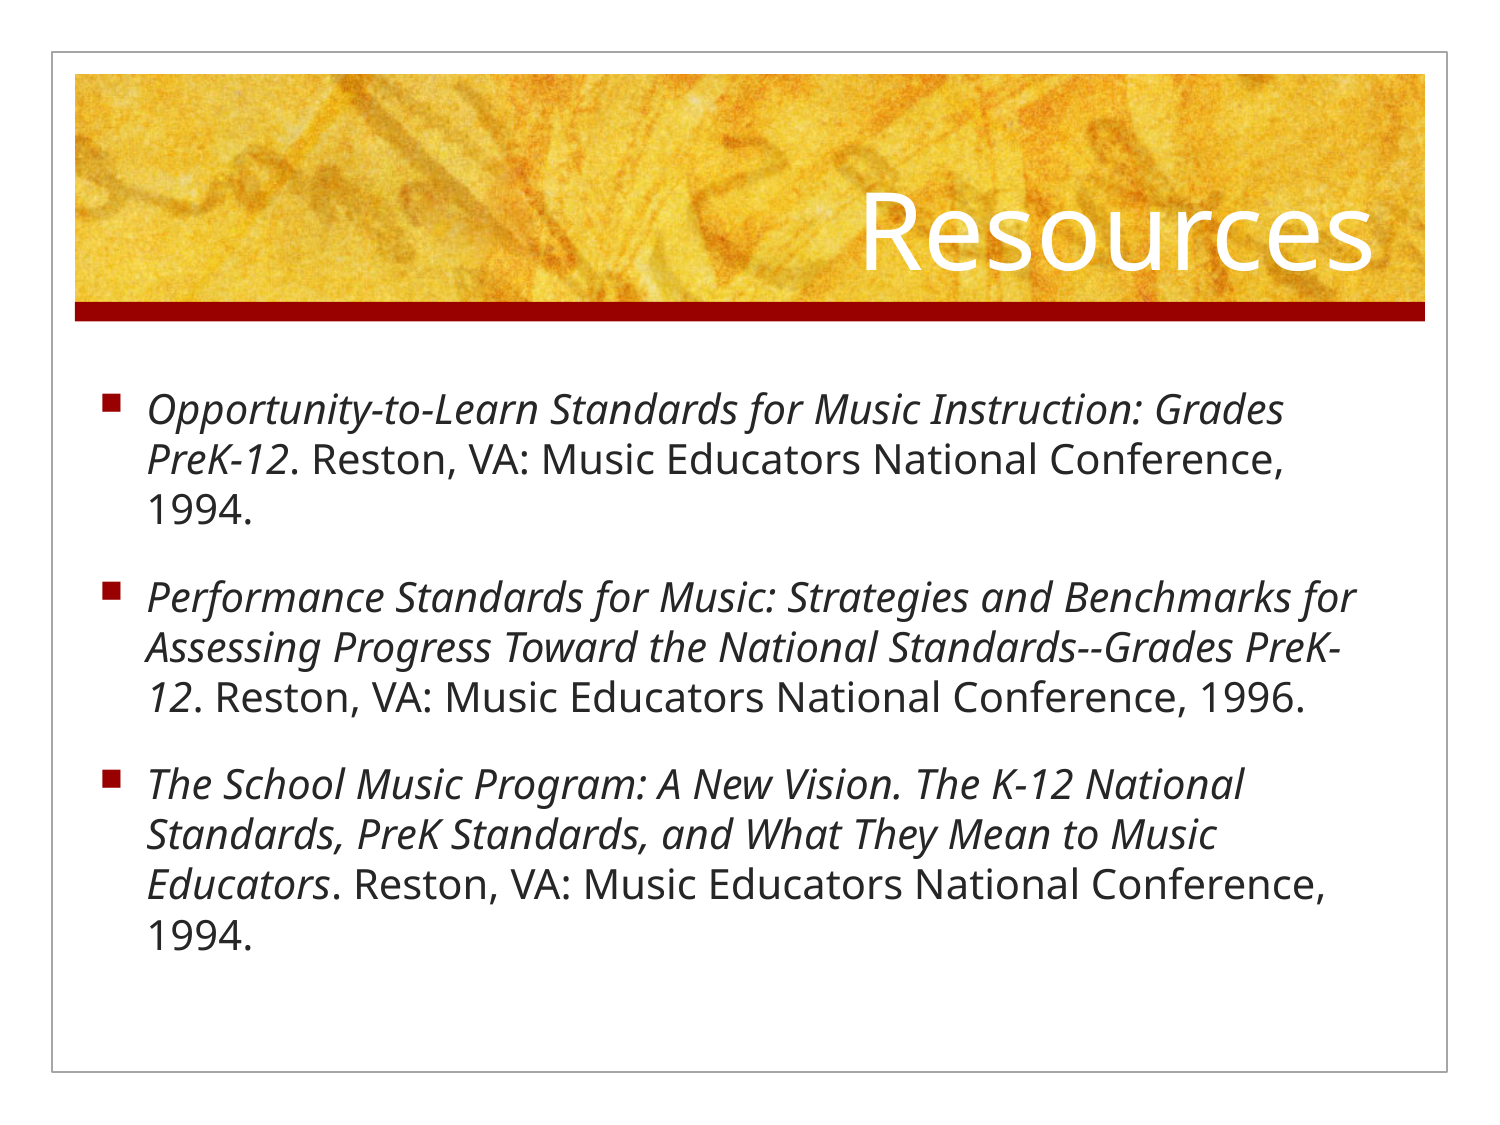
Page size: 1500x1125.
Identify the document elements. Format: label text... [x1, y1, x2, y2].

title Resources [108, 74, 1392, 292]
picture [75, 74, 1425, 301]
list Opportunity-to-Learn Standards for Music Instruction: Grades PreK-12. Reston, VA: Music Educators National Conference, 1994. Performance Standards for Music: Strategies and Benchmarks for Assessing Progress Toward the National Standards--Grades PreK-12. Reston, VA: Music Educators National Conference, 1996. The School Music Program: A New Vision. The K-12 National Standards, PreK Standards, and What They Mean to Music Educators. Reston, VA: Music Educators National Conference, 1994. [85, 375, 1392, 1005]
